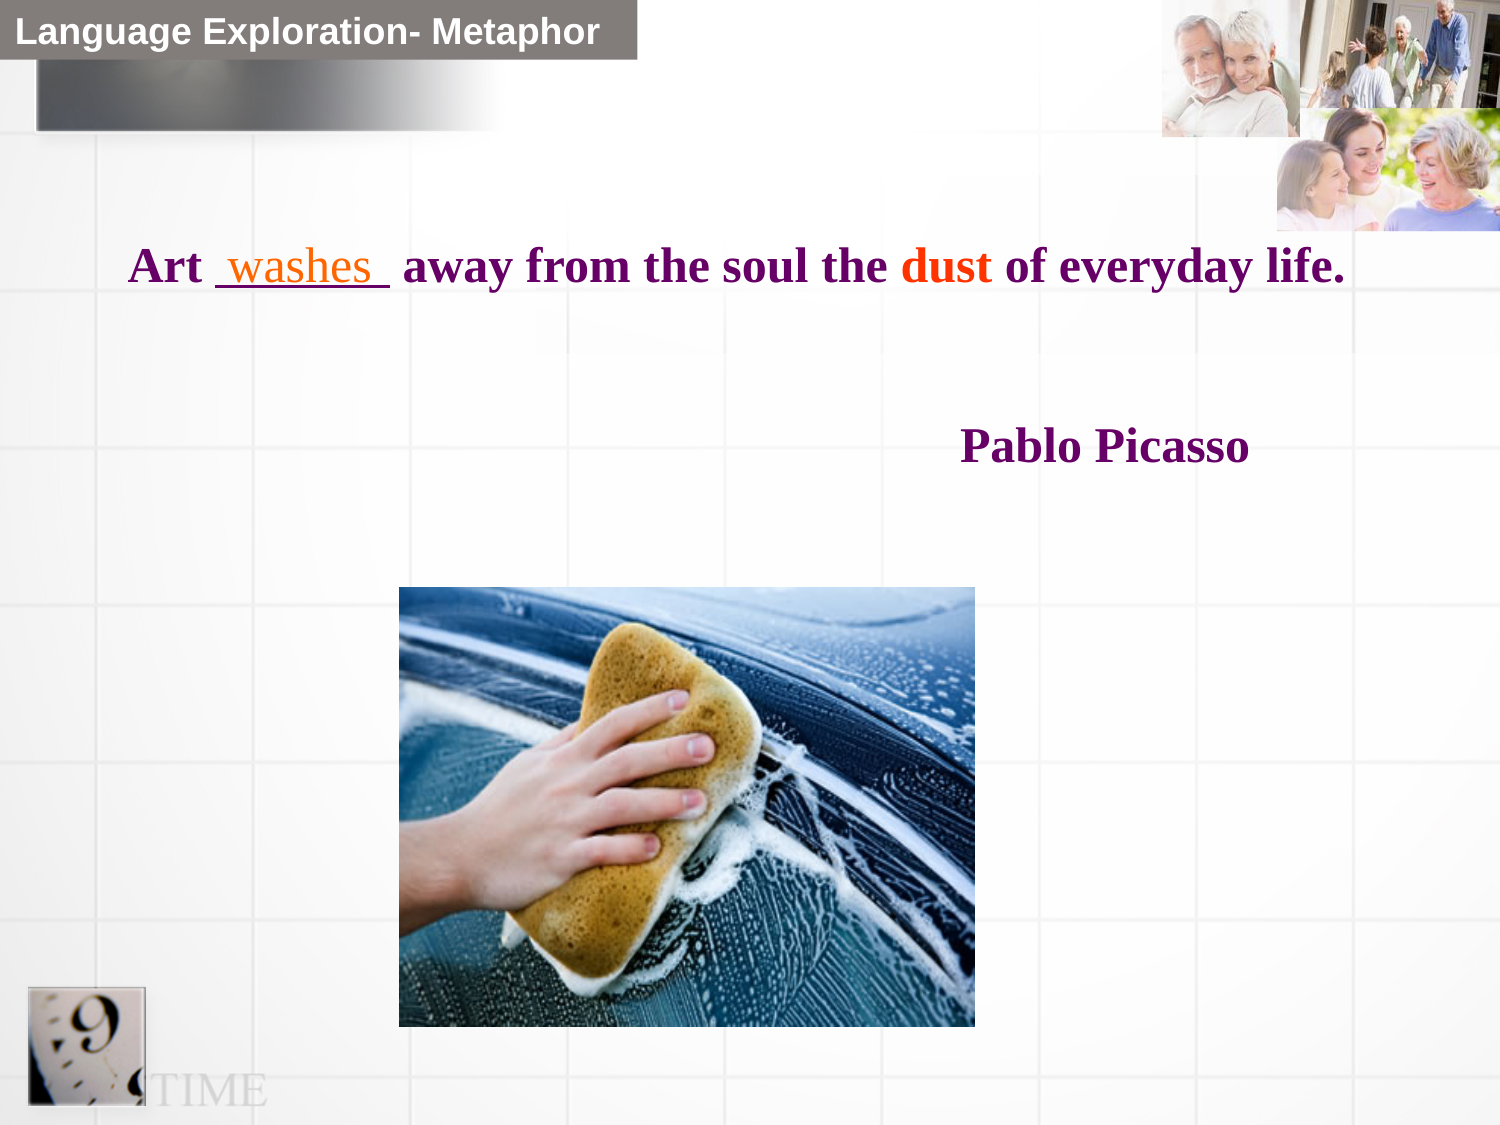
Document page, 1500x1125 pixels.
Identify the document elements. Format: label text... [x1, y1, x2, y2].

text_box Art away from the soul the dust of everyday life. Pablo Picasso [112, 224, 1361, 480]
picture [0, 0, 1500, 1125]
text_box Language Exploration- Metaphor [0, 0, 638, 60]
text_box washes [212, 224, 387, 300]
